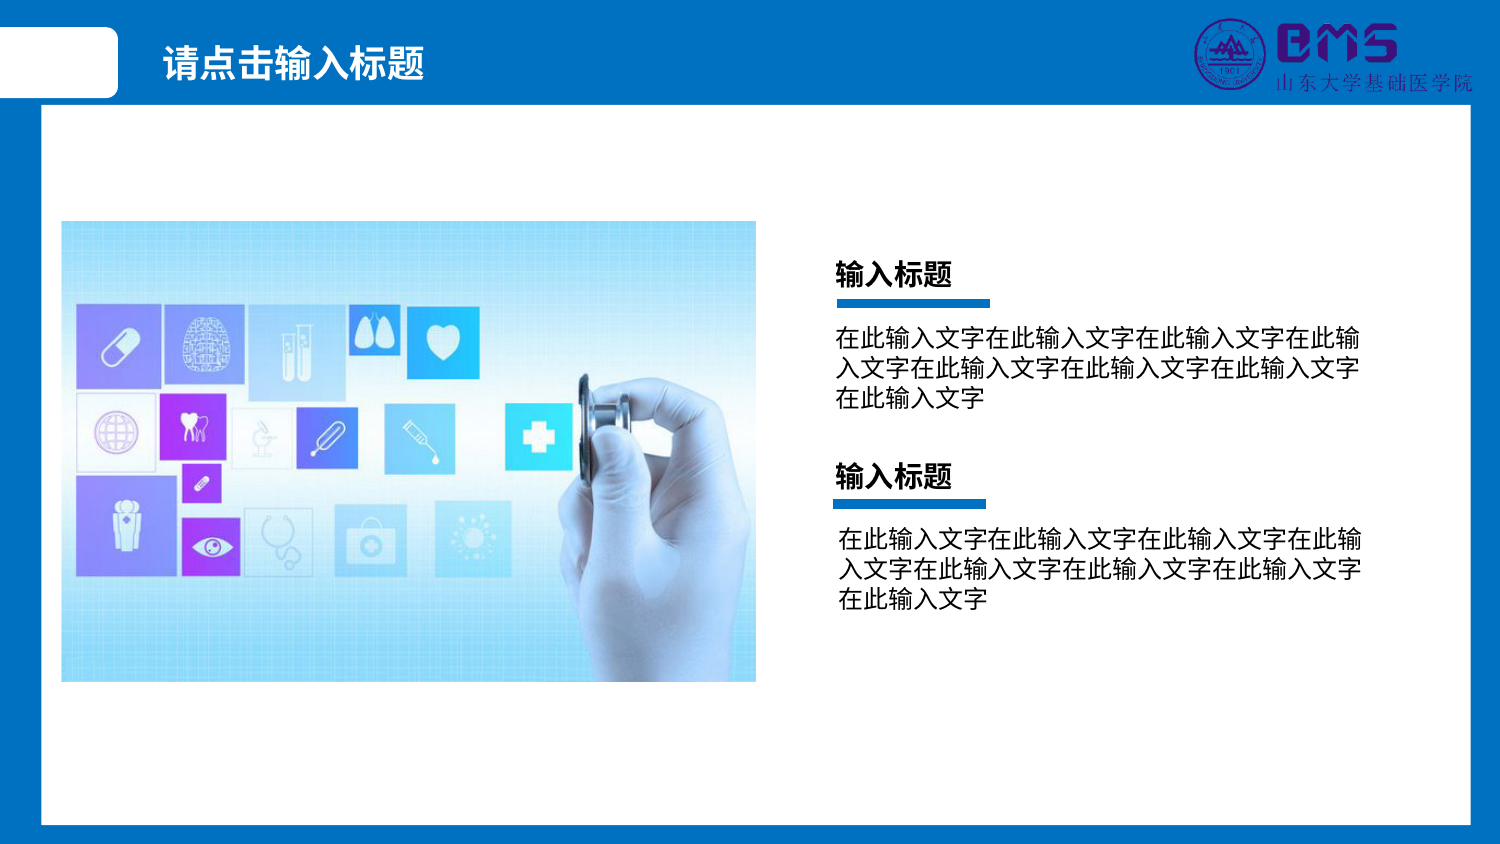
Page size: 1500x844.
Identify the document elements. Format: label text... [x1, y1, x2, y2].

text_box [39, 103, 1473, 827]
text_box 请点击输入标题 [147, 32, 526, 93]
picture [1166, 0, 1500, 132]
text_box 输入标题 [820, 451, 1057, 502]
text_box 输入标题 [820, 248, 1057, 299]
text_box 在此输入文字在此输入文字在此输入文字在此输入文字在此输入文字在此输入文字在此输入文字在此输入文字 [820, 315, 1400, 420]
text_box 在此输入文字在此输入文字在此输入文字在此输入文字在此输入文字在此输入文字在此输入文字在此输入文字 [823, 516, 1403, 621]
picture [61, 220, 757, 682]
text_box [0, 25, 121, 101]
